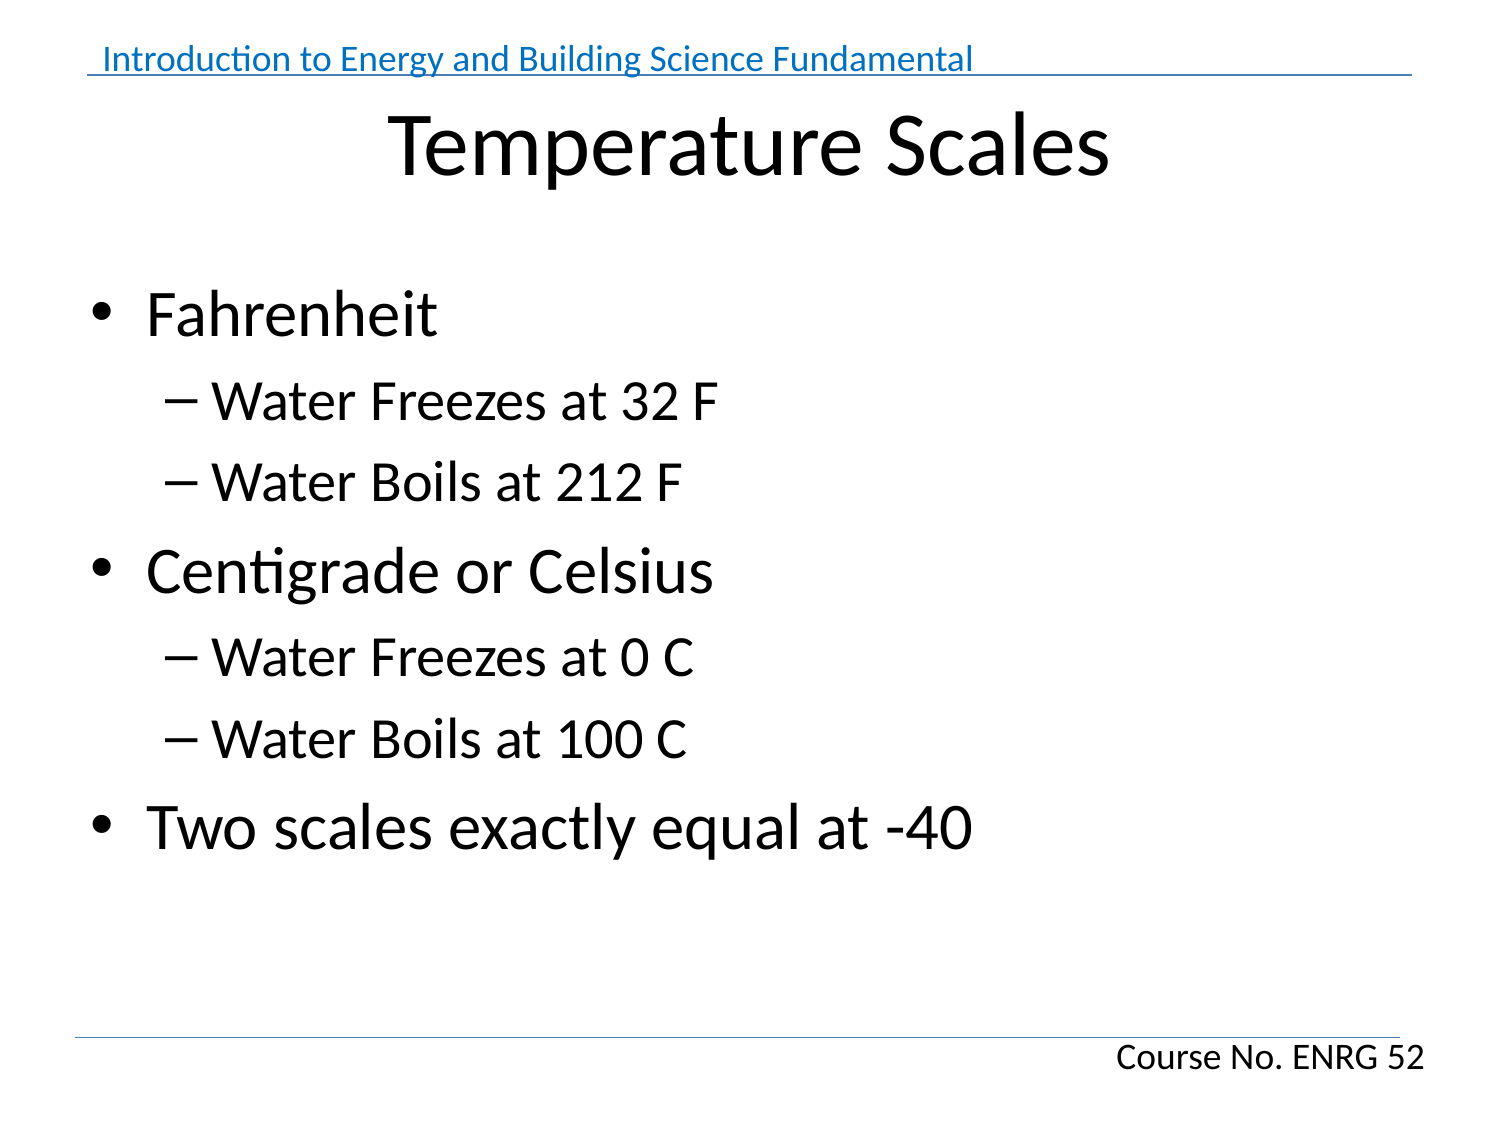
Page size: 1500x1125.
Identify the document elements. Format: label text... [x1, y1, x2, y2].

title Temperature Scales [75, 45, 1425, 233]
list Fahrenheit Water Freezes at 32 F Water Boils at 212 F Centigrade or Celsius Water Freezes at 0 C Water Boils at 100 C Two scales exactly equal at -40 [75, 262, 1425, 1005]
